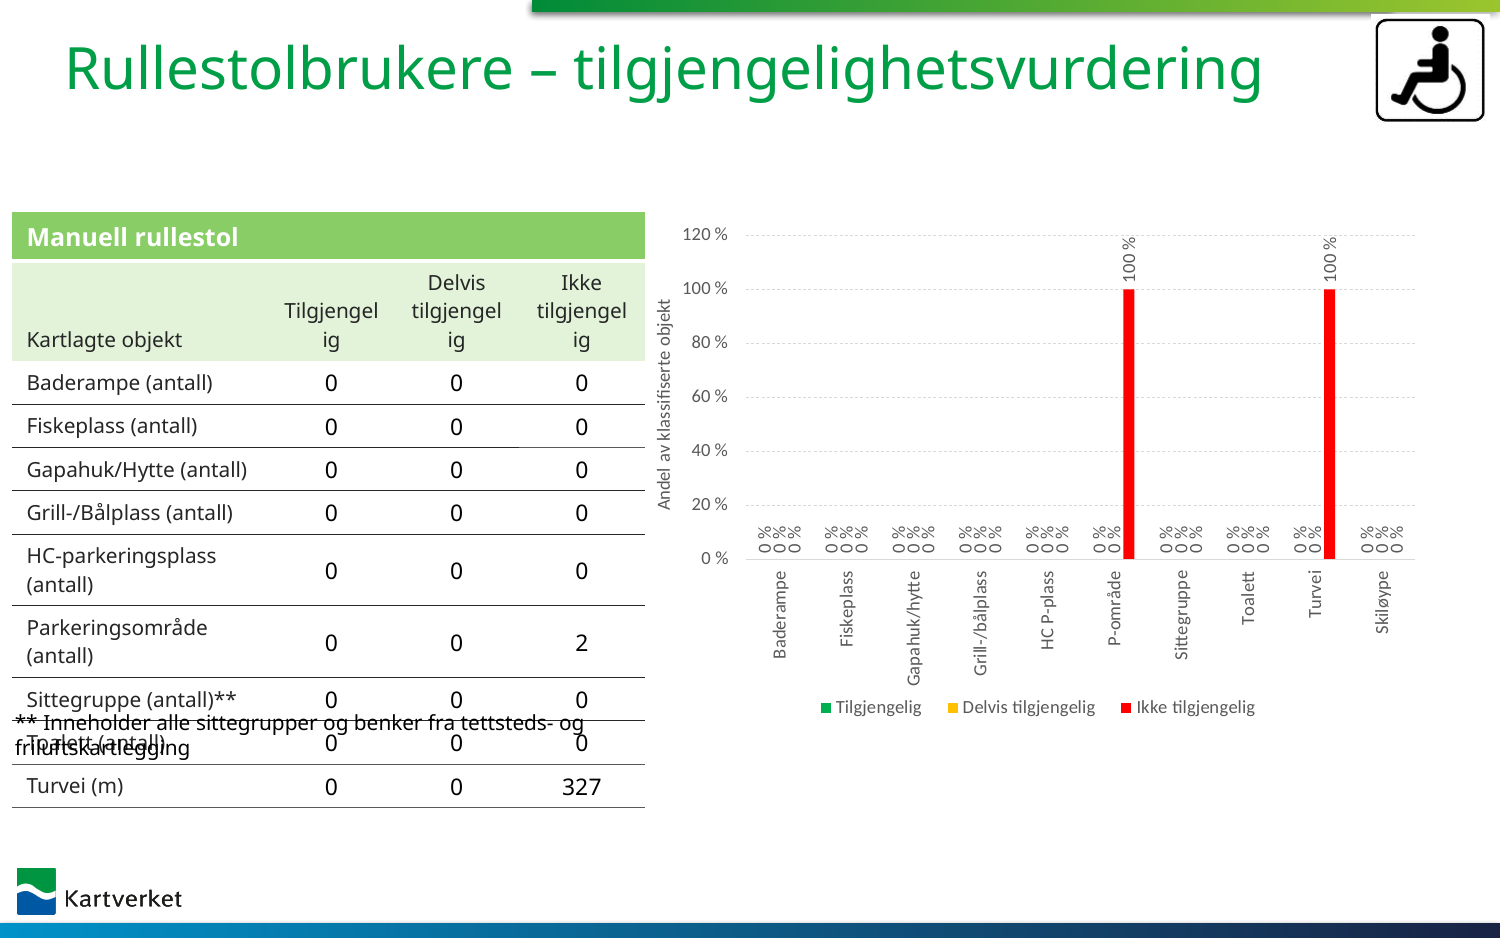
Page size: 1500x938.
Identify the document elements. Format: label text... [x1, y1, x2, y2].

table_cell 0 [394, 361, 519, 404]
table_cell 0 [394, 678, 519, 702]
table_cell HC-parkeringsplass (antall) [12, 535, 269, 605]
table_cell 0 [269, 768, 394, 807]
table_cell 0 [269, 678, 394, 702]
table_cell 0 [394, 606, 519, 677]
table_cell 0 [269, 448, 394, 490]
picture [643, 218, 1426, 728]
table_cell 0 [519, 361, 638, 404]
table_cell Fiskeplass (antall) [12, 405, 269, 447]
table_cell 0 [269, 361, 394, 404]
table_cell Gapahuk/Hytte (antall) [12, 448, 269, 490]
table_cell Kartlagte objekt [12, 263, 269, 361]
table_cell 327 [519, 768, 645, 807]
table_header Manuell rullestol [12, 212, 645, 259]
table_cell 0 [394, 448, 519, 490]
table_cell 0 [394, 768, 519, 807]
text_box ** Inneholder alle sittegrupper og benker fra tettsteds- og friluftskartlegging [0, 702, 745, 768]
table_cell Tilgjengelig [269, 263, 394, 361]
table_cell 0 [269, 491, 394, 534]
table_cell 0 [269, 535, 394, 605]
table_cell 2 [519, 606, 638, 677]
table_cell 0 [519, 535, 638, 605]
table_cell 0 [269, 405, 394, 447]
table_cell 0 [519, 491, 638, 534]
table_cell Parkeringsområde (antall) [12, 606, 269, 677]
table_cell Turvei (m) [12, 768, 269, 807]
table_cell Baderampe (antall) [12, 361, 269, 404]
table_cell 0 [519, 405, 638, 447]
table_cell 0 [394, 405, 519, 447]
table_cell 0 [394, 535, 519, 605]
table_cell Ikke tilgjengelig [519, 263, 638, 361]
table_cell 0 [519, 448, 638, 490]
table_cell 0 [269, 606, 394, 677]
table_cell Grill-/Bålplass (antall) [12, 491, 269, 534]
text_box Rullestolbrukere – tilgjengelighetsvurdering [49, 12, 1372, 109]
table_cell Delvis tilgjengelig [394, 263, 519, 361]
table_cell 0 [519, 678, 638, 702]
picture [1371, 13, 1491, 127]
table_cell Sittegruppe (antall)** [12, 678, 269, 702]
table_cell 0 [394, 491, 519, 534]
